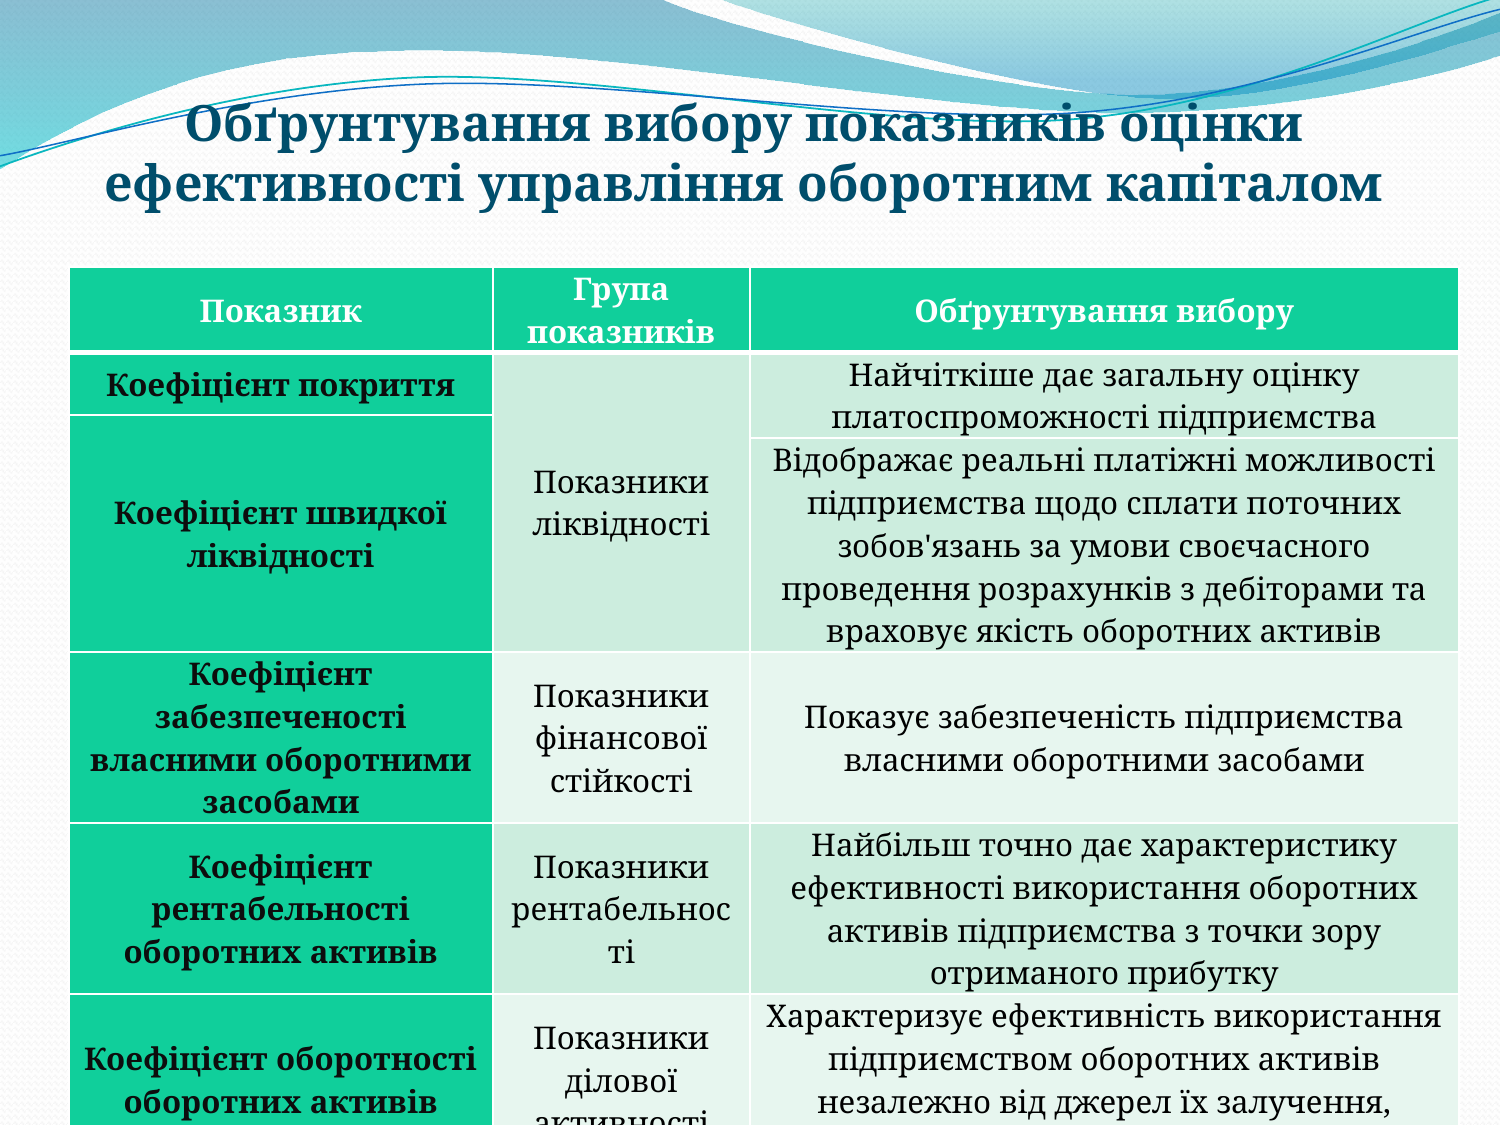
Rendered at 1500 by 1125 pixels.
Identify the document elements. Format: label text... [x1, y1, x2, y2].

table_cell Показники рентабельності [494, 824, 749, 993]
table_cell Відображає реальні платіжні можливості підприємства щодо сплати поточних зобов'язань за умови своєчасного проведення розрахунків з дебіторами та враховує якість оборотних активів [751, 439, 1458, 651]
table_header Група показників [494, 268, 749, 350]
text_box Обґрунтування вибору показників оцінки ефективності управління оборотним капіталом [64, 83, 1424, 219]
table_cell Коефіцієнт забезпеченості власними оборотними засобами [70, 653, 492, 822]
table_cell Показники ділової активності [494, 995, 749, 1125]
table_header Показник [70, 268, 492, 350]
table_cell Коефіцієнт оборотності оборотних активів [70, 995, 492, 1125]
table_cell Найчіткіше дає загальну оцінку платоспроможності підприємства [751, 355, 1458, 437]
table_cell Коефіцієнт покриття [70, 355, 492, 414]
table_cell Показники фінансової стійкості [494, 653, 749, 822]
table_cell Коефіцієнт швидкої ліквідності [70, 416, 492, 651]
table_cell Найбільш точно дає характеристику ефективності використання оборотних активів підприємства з точки зору отриманого прибутку [751, 824, 1458, 993]
table_cell Характеризує ефективність використання підприємством оборотних активів незалежно від джерел їх залучення, зважаючи на їх швидкість обороту [751, 995, 1458, 1125]
table_header Обґрунтування вибору [751, 268, 1458, 350]
table_cell Показує забезпеченість підприємства власними оборотними засобами [751, 653, 1458, 822]
table_cell Коефіцієнт рентабельності оборотних активів [70, 824, 492, 993]
table_cell Показники ліквідності [494, 355, 749, 651]
